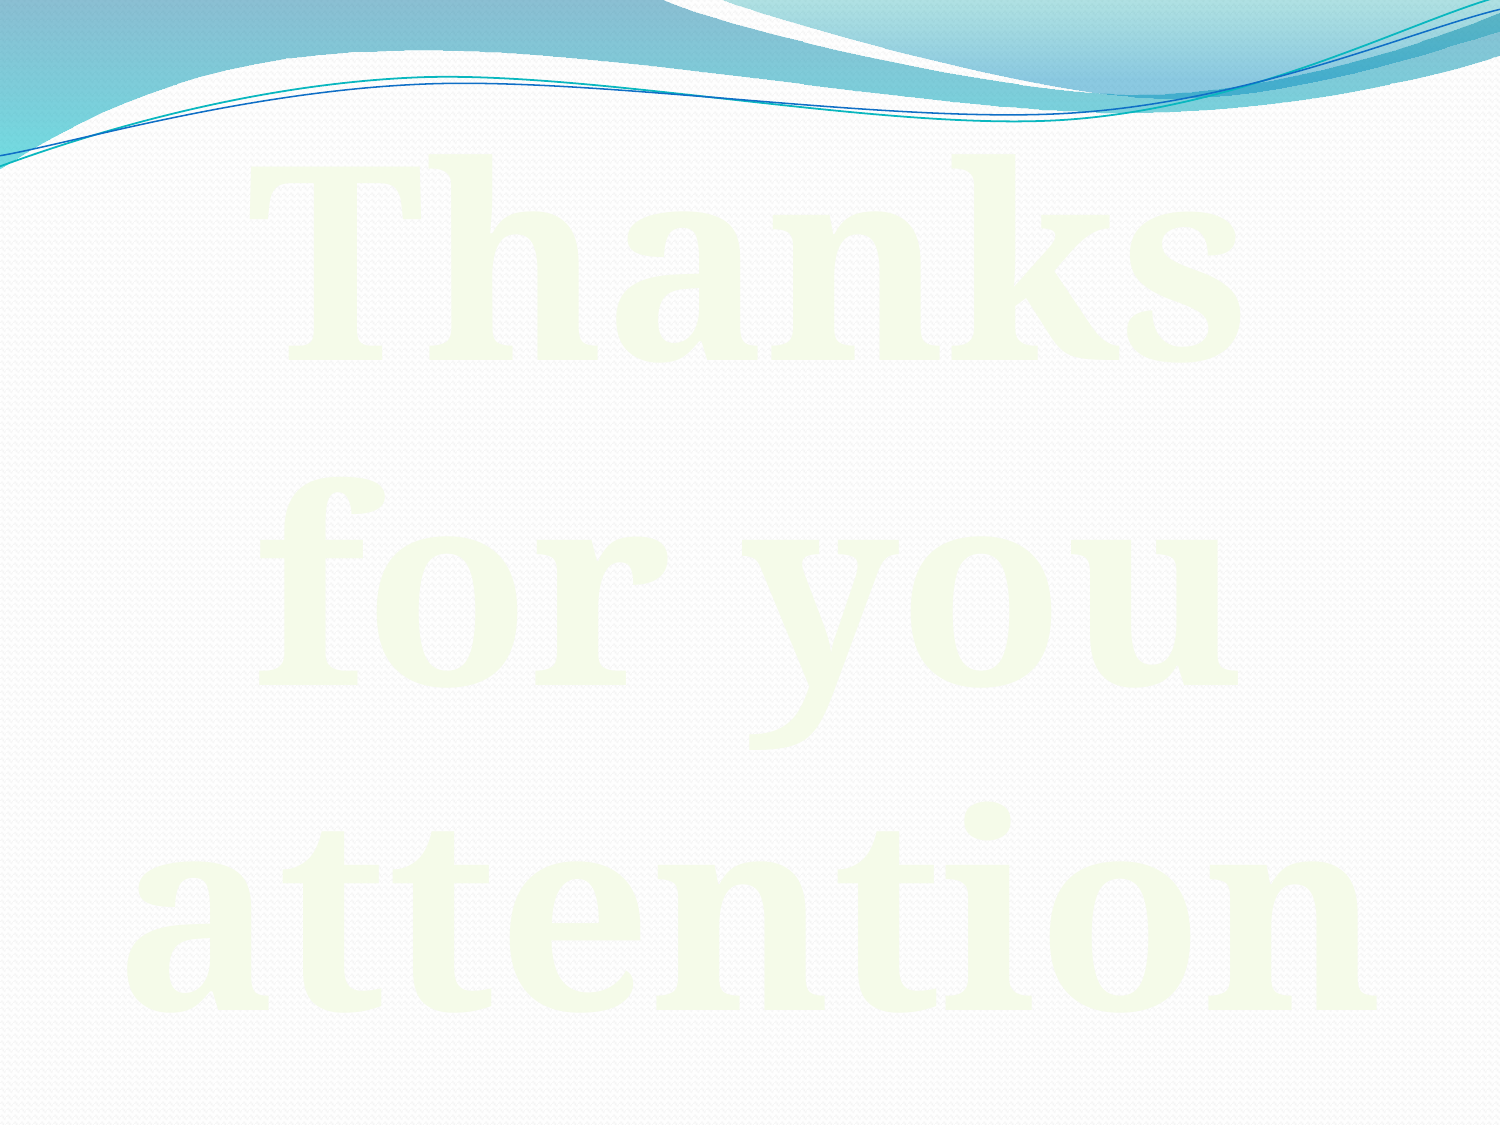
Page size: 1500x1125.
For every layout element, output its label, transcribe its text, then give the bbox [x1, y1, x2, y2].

text_box Thanks for you attention [70, 82, 1430, 1072]
